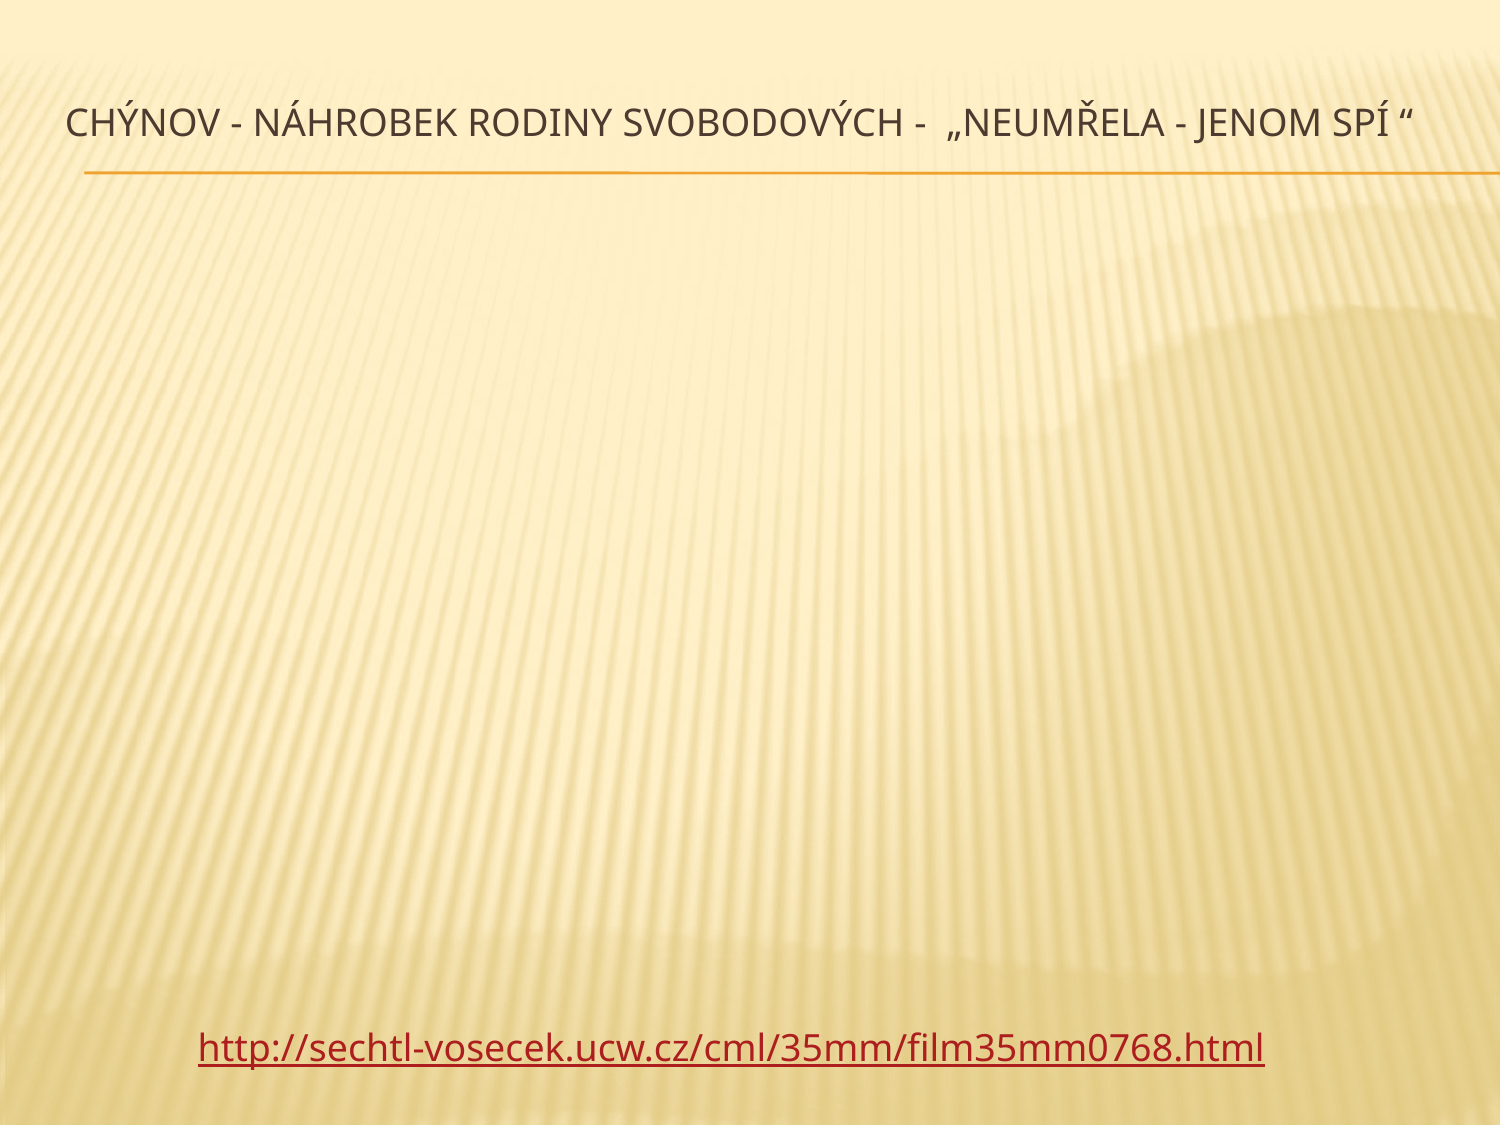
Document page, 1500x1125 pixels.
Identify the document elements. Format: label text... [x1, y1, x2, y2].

title Chýnov - náhrobek rodiny Svobodových - „Neumřela - jenom spí “ [50, 75, 1475, 213]
text_box http://sechtl-vosecek.ucw.cz/cml/35mm/film35mm0768.html [182, 1016, 1373, 1125]
